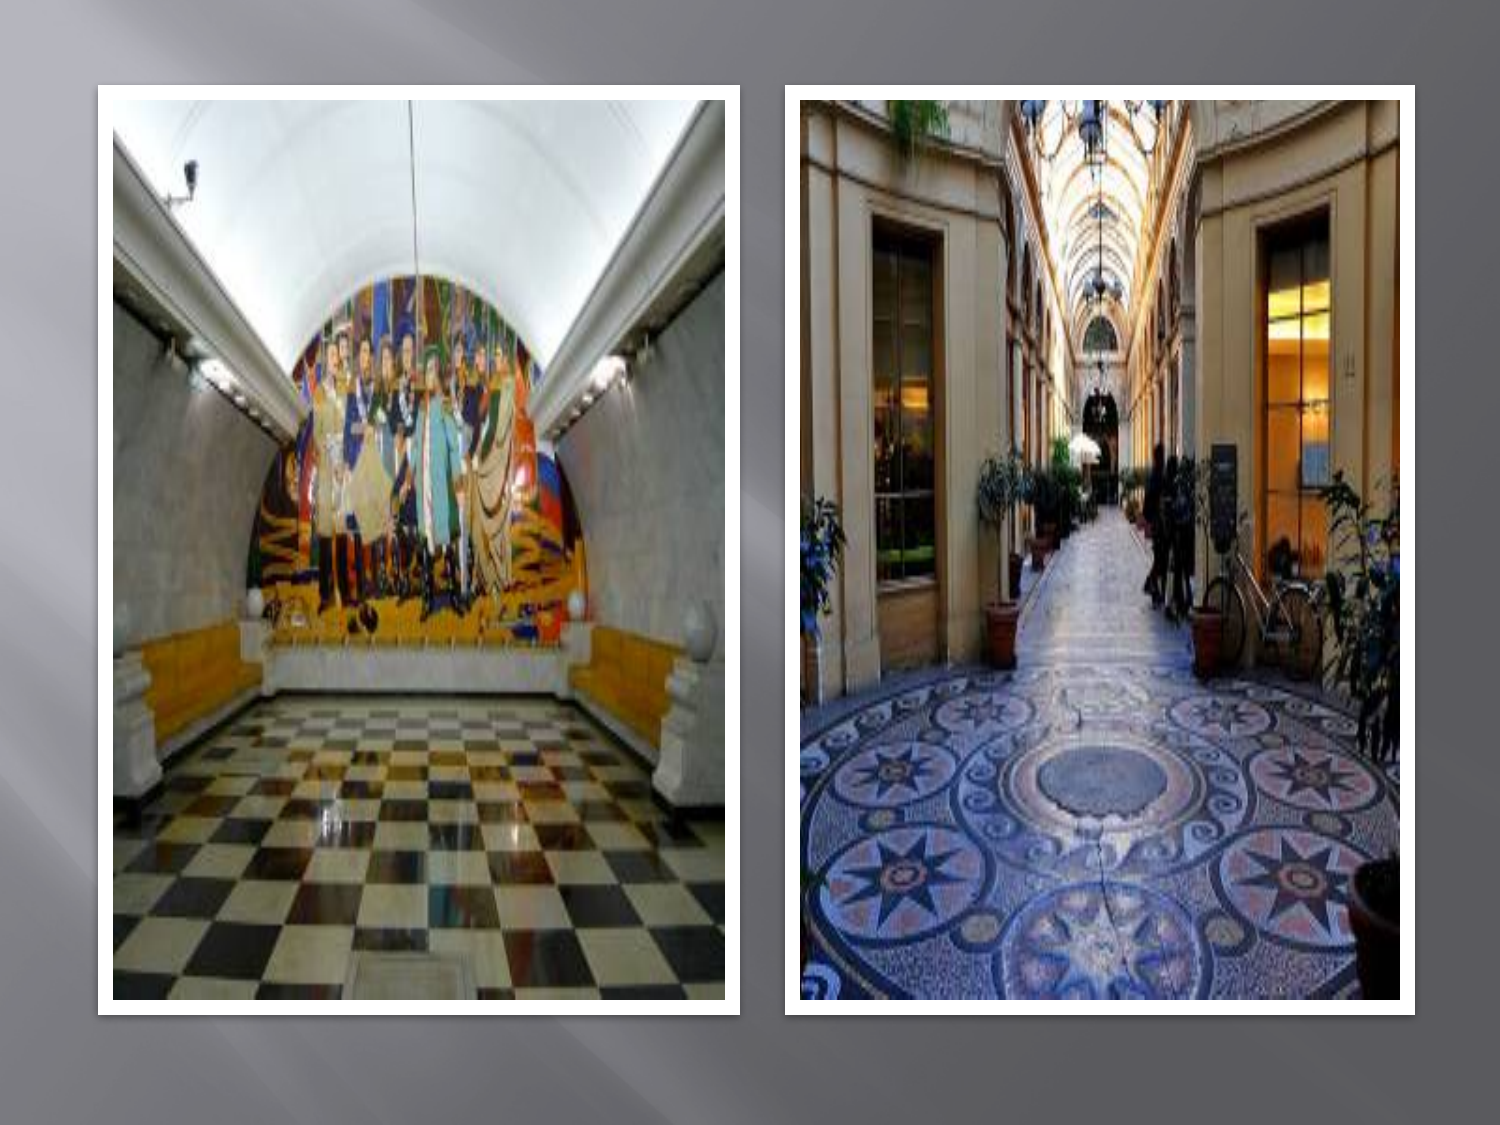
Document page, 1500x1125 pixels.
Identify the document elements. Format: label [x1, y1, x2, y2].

picture [799, 99, 1401, 1001]
picture [112, 99, 726, 1001]
